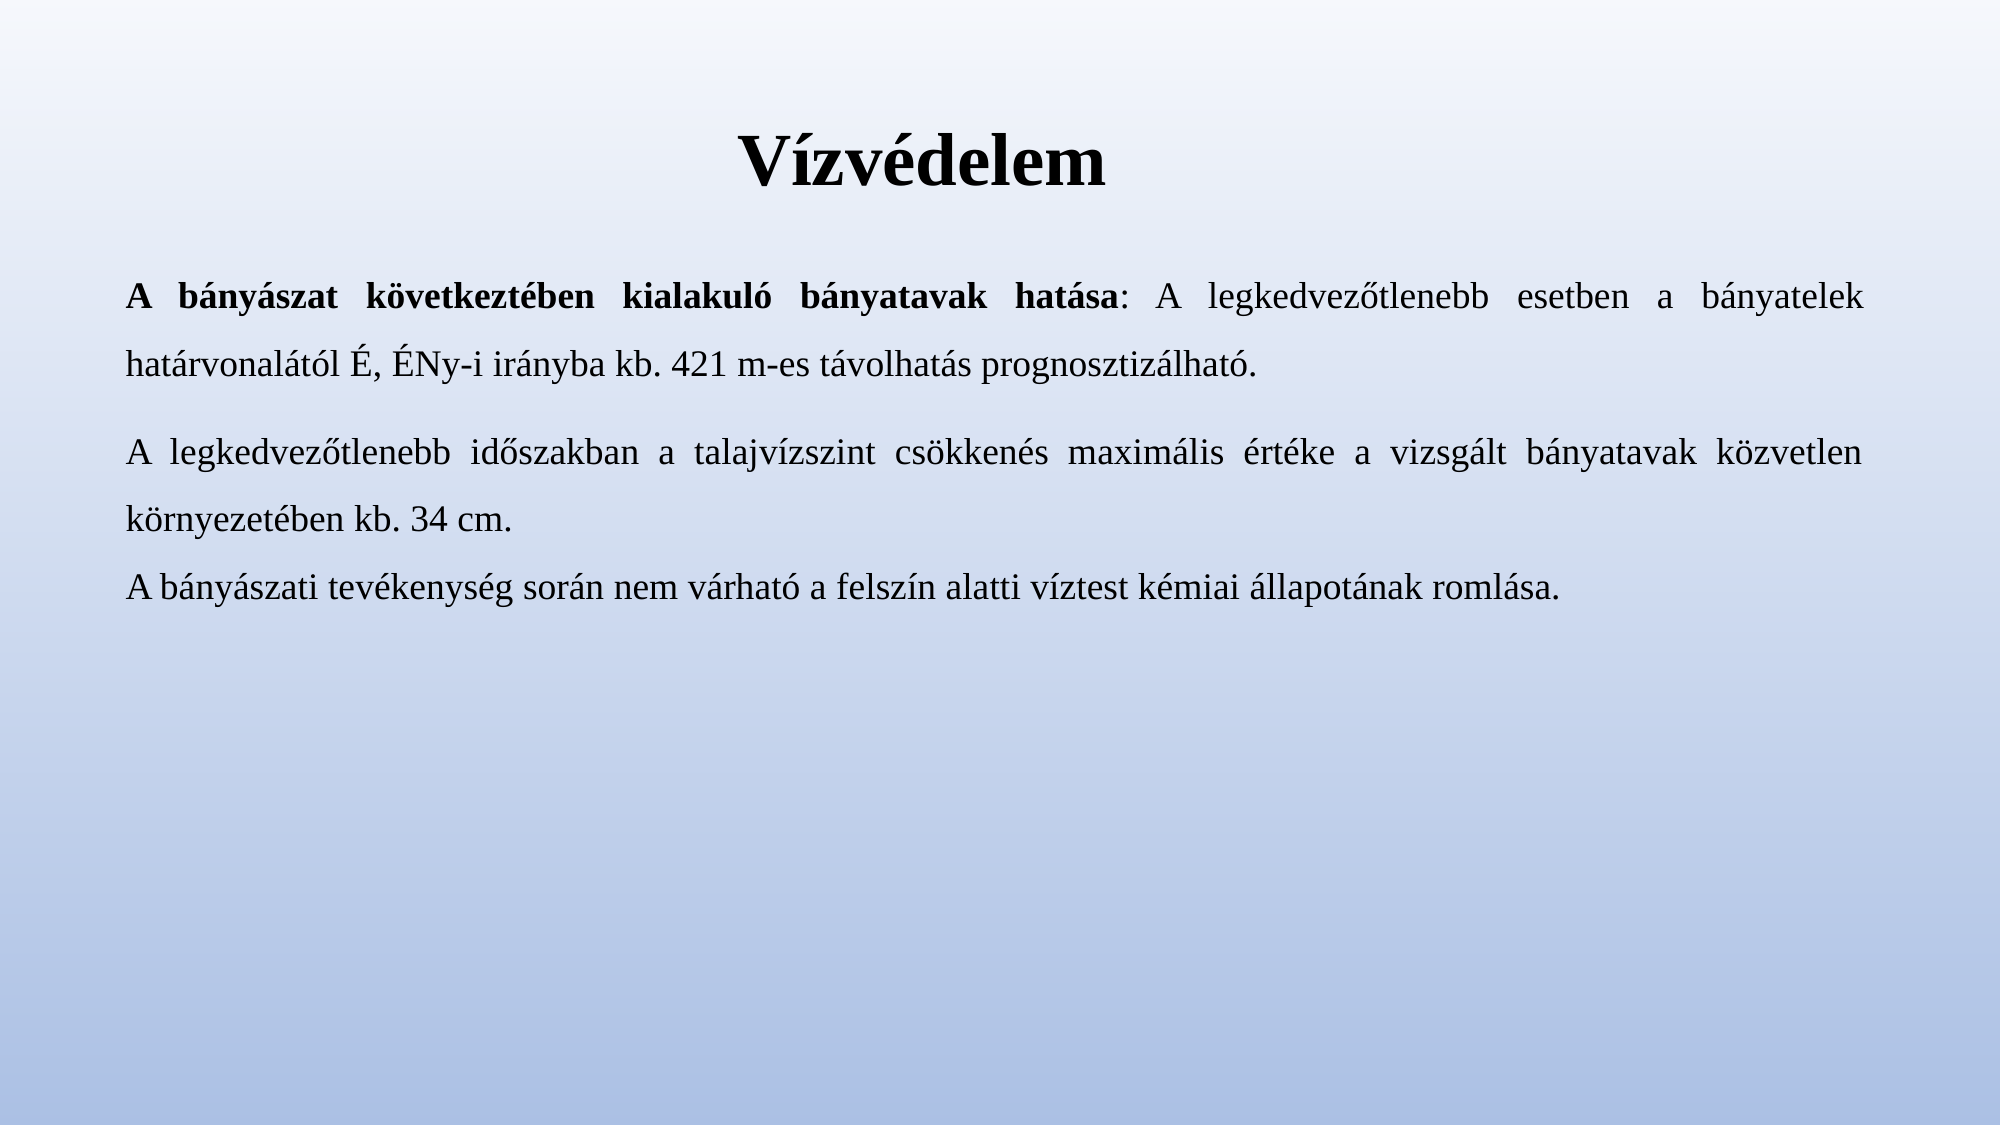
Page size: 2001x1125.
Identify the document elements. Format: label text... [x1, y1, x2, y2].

text_box A bányászat következtében kialakuló bányatavak hatása: A legkedvezőtlenebb esetben a bányatelek határvonalától É, ÉNy-i irányba kb. 421 m-es távolhatás prognosztizálható. A legkedvezőtlenebb időszakban a talajvízszint csökkenés maximális értéke a vizsgált bányatavak közvetlen környezetében kb. 34 cm. A bányászati tevékenység során nem várható a felszín alatti víztest kémiai állapotának romlása. [110, 241, 1880, 615]
title Vízvédelem [137, 59, 1707, 241]
